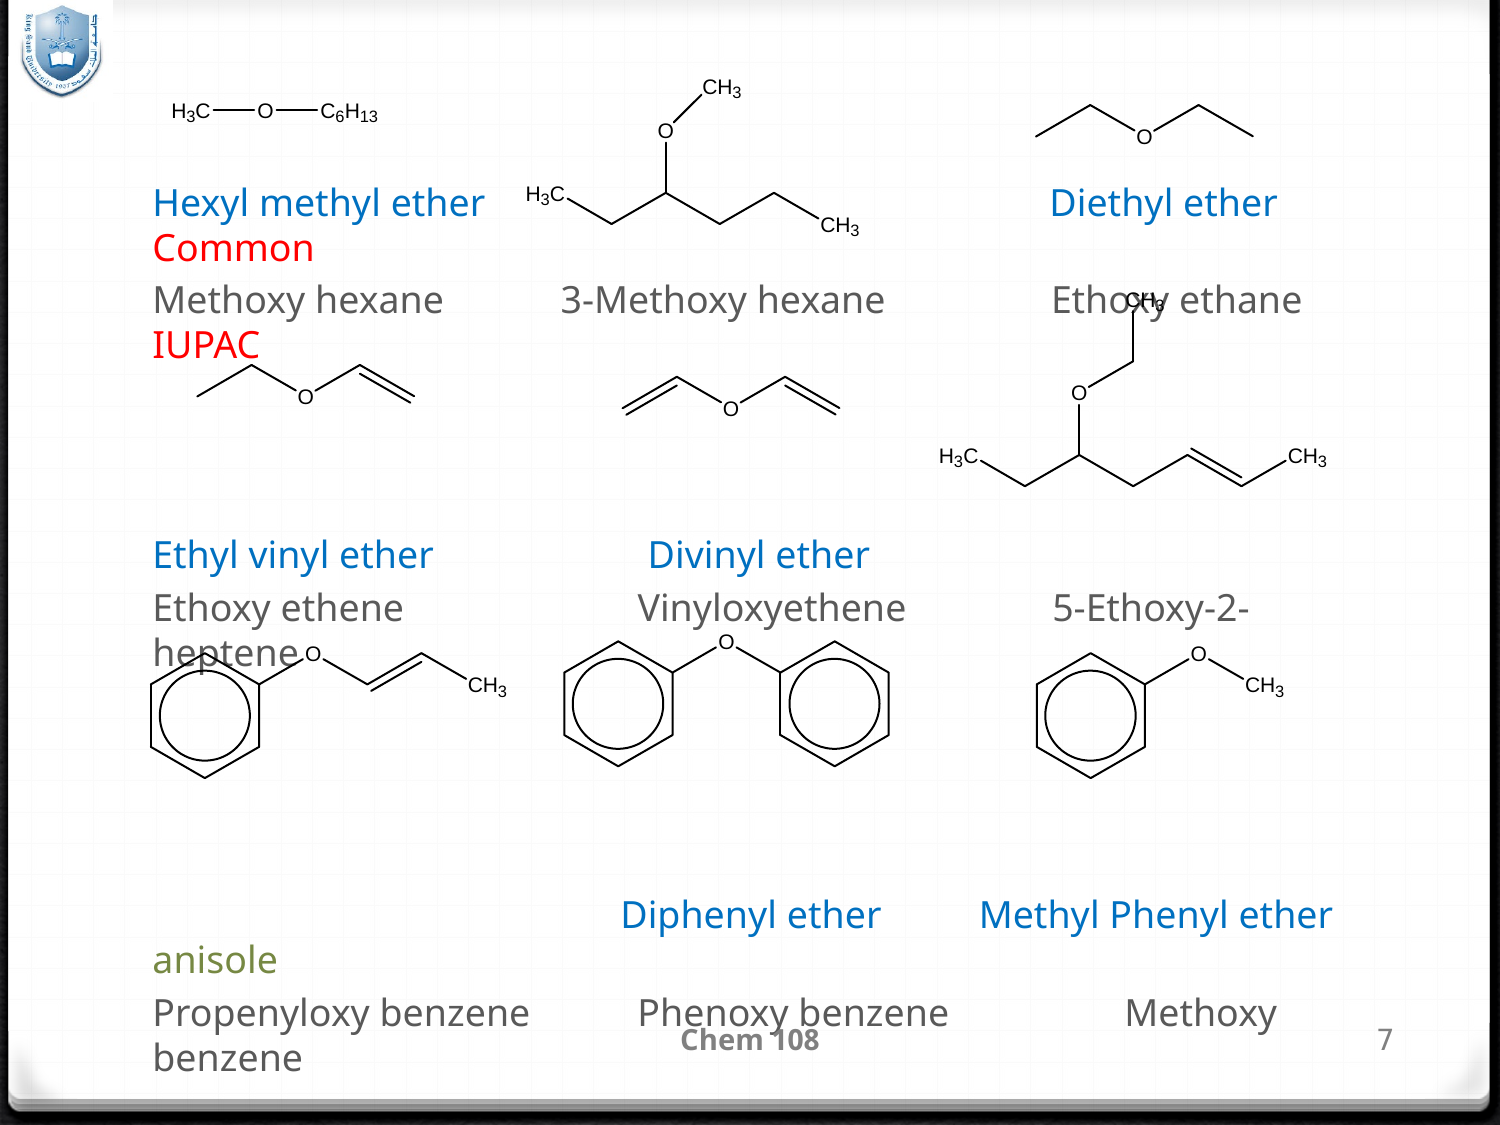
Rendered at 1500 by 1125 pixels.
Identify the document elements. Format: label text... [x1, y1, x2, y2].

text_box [938, 290, 1328, 490]
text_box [1033, 101, 1256, 145]
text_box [1033, 644, 1285, 782]
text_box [525, 77, 860, 238]
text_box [170, 101, 379, 124]
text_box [147, 644, 508, 782]
footer 108 Chem [512, 1008, 988, 1069]
list Hexyl methyl ether Diethyl ether Common Methoxy hexane 3-Methoxy hexane Ethoxy ethane IUPAC Ethyl vinyl ether Divinyl ether Ethoxy ethene Vinyloxyethene 5-Ethoxy-2-heptene Diphenyl ether Methyl Phenyl ether anisole Propenyloxy benzene Phenoxy benzene Methoxy benzene [137, 66, 1363, 983]
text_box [194, 361, 417, 407]
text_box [619, 373, 843, 418]
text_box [560, 633, 893, 771]
slide_number 7 [1059, 1008, 1410, 1069]
picture [0, 0, 1500, 1125]
